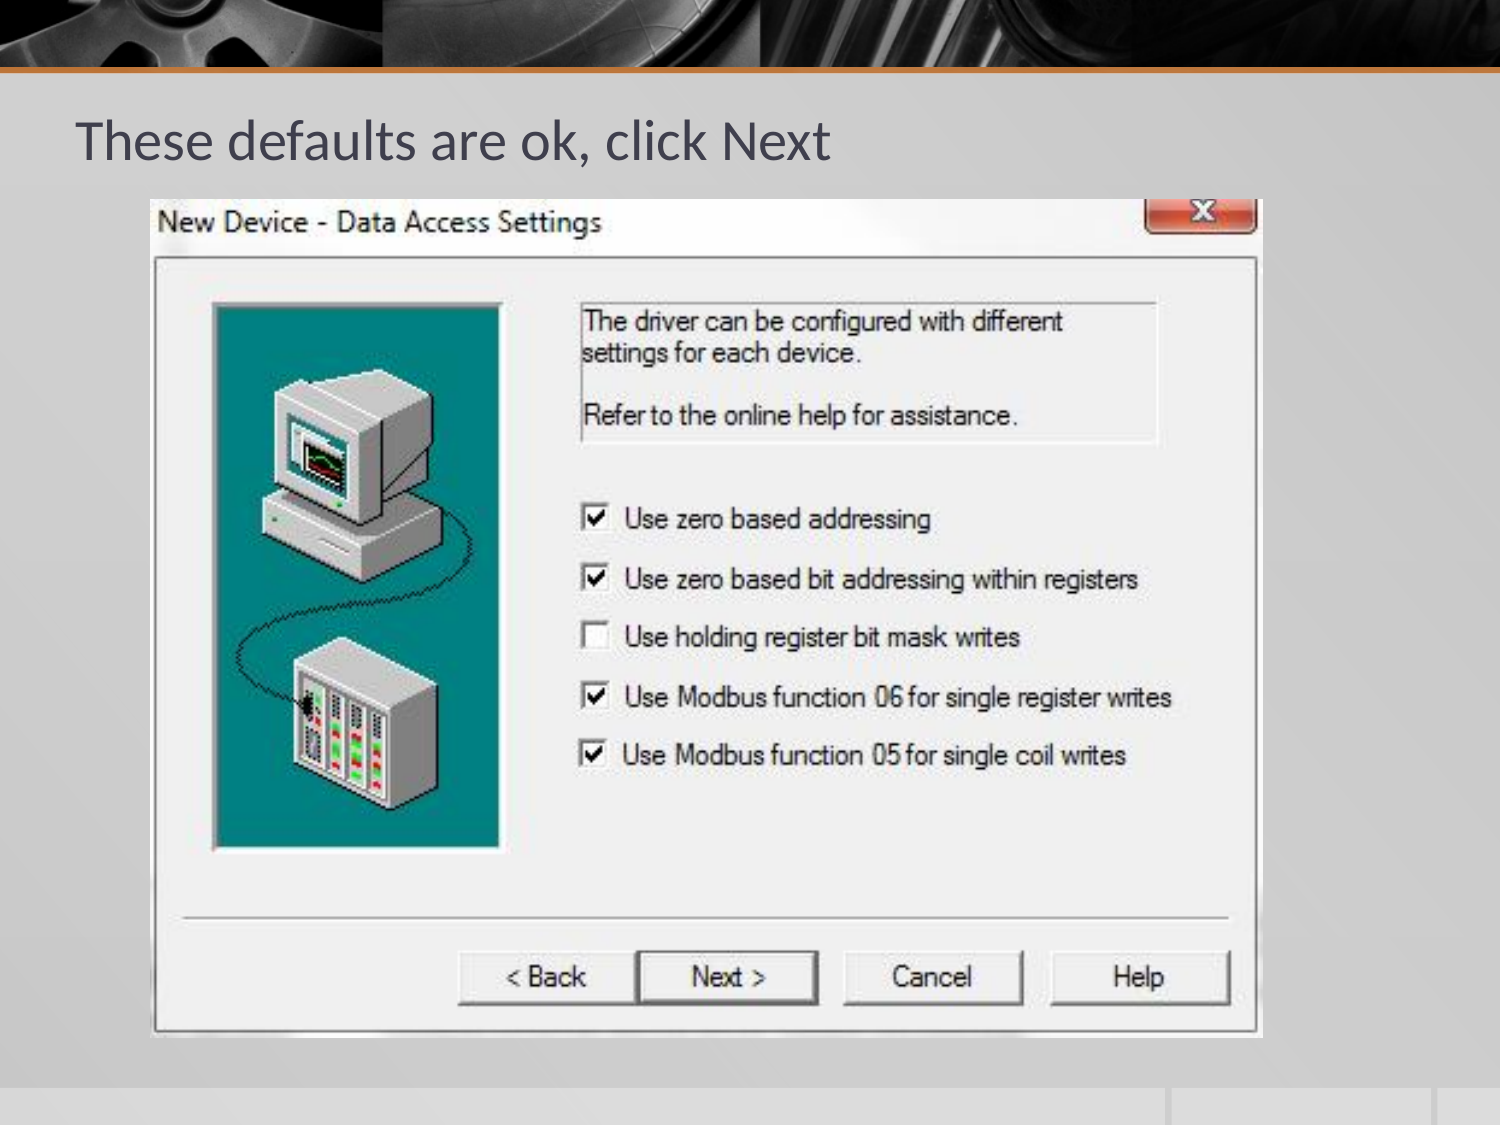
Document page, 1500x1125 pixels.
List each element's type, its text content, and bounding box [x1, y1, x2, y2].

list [149, 198, 1263, 1038]
picture [0, 0, 1500, 67]
title These defaults are ok, click Next [75, 62, 1425, 213]
